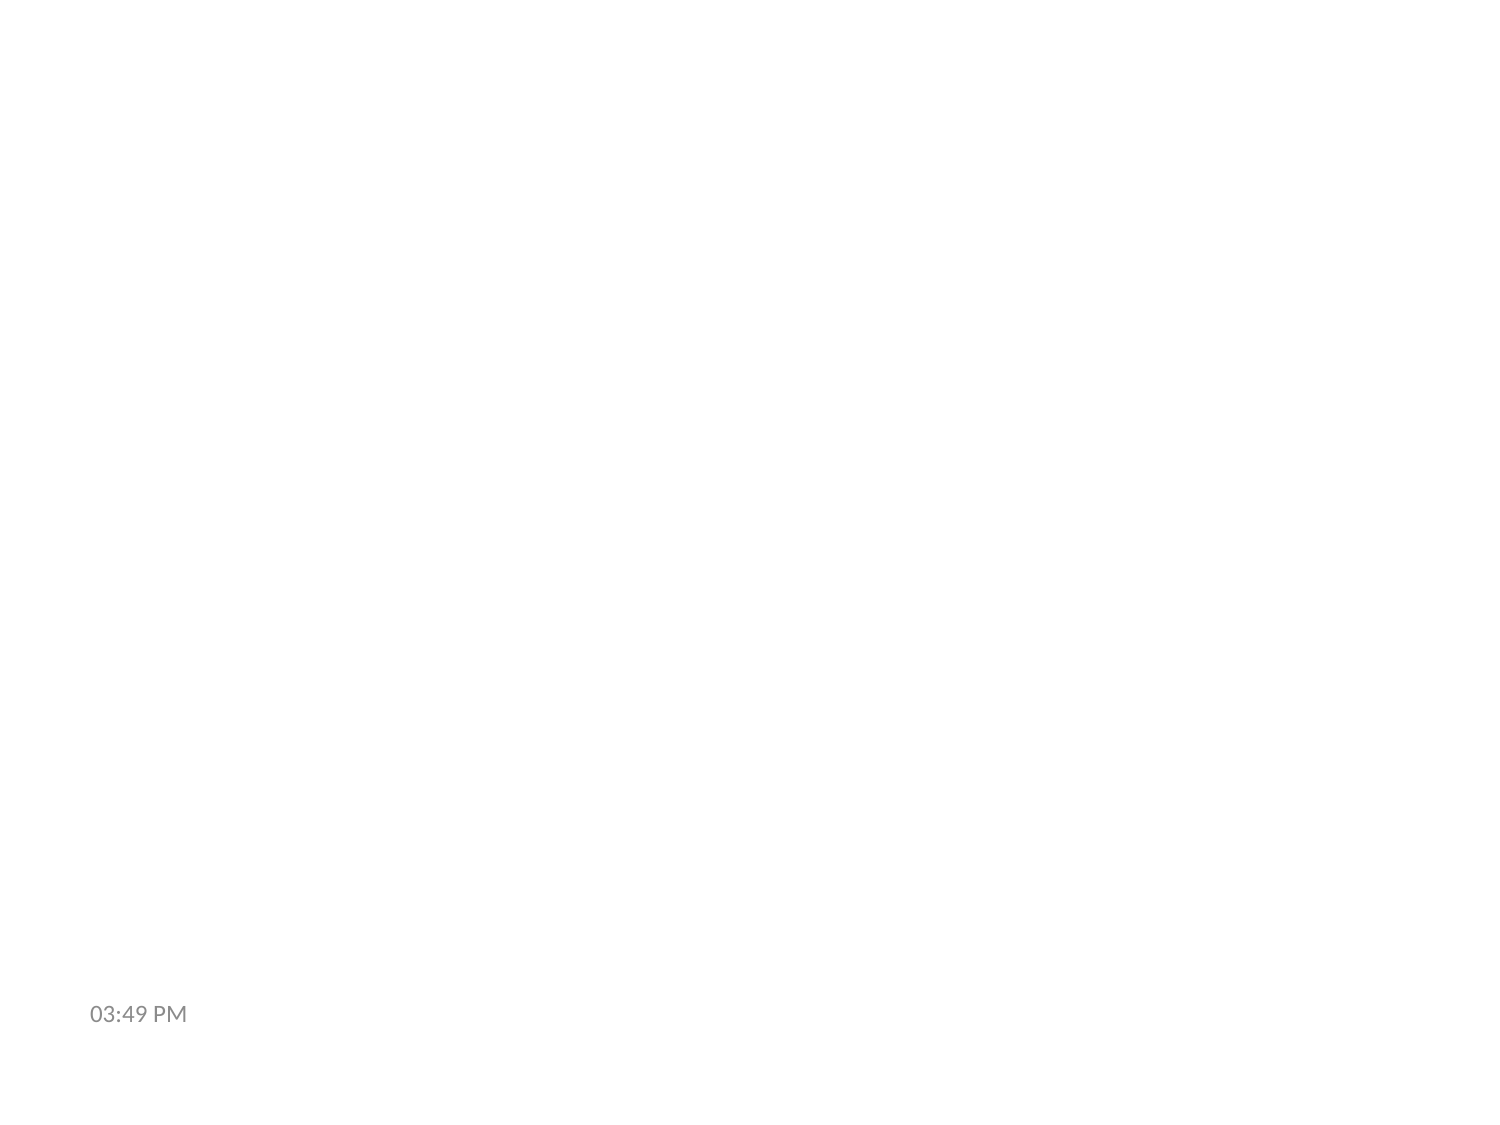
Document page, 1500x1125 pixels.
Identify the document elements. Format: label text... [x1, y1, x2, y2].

text_box 3:35 PM [75, 982, 425, 1043]
